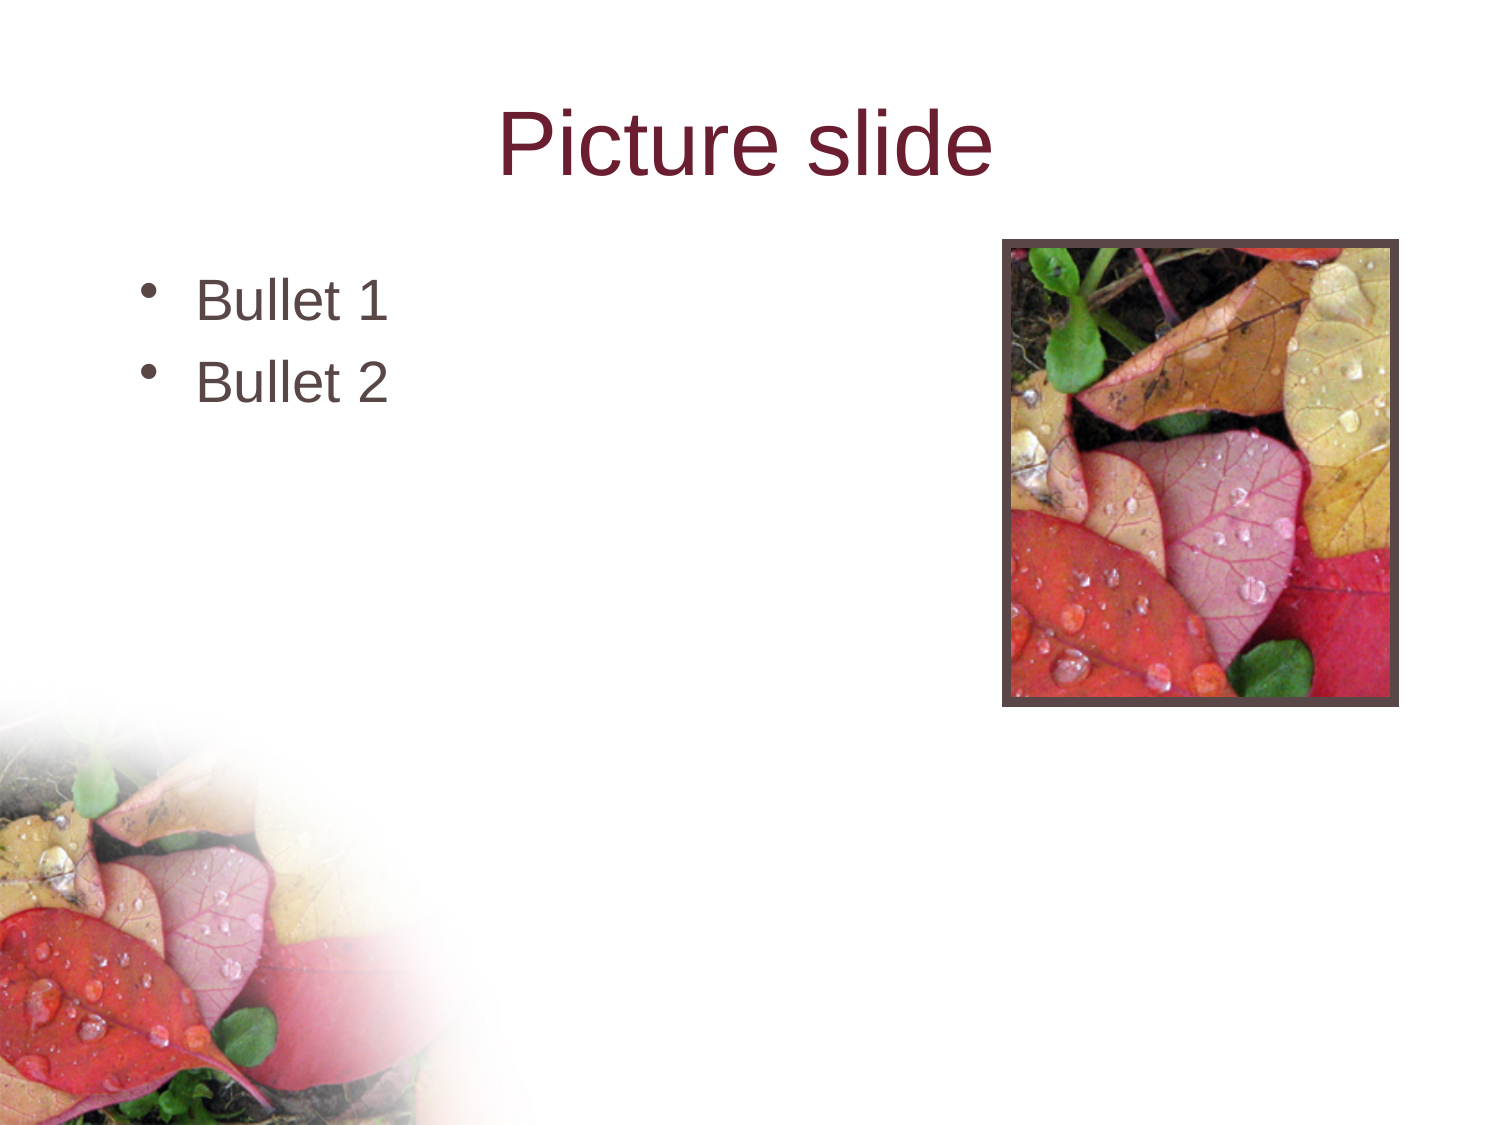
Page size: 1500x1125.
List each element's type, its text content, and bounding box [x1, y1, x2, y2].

title Picture slide [75, 45, 1418, 233]
picture [0, 107, 1360, 1125]
list Bullet 1 Bullet 2 [124, 254, 948, 1050]
picture [1011, 248, 1391, 698]
